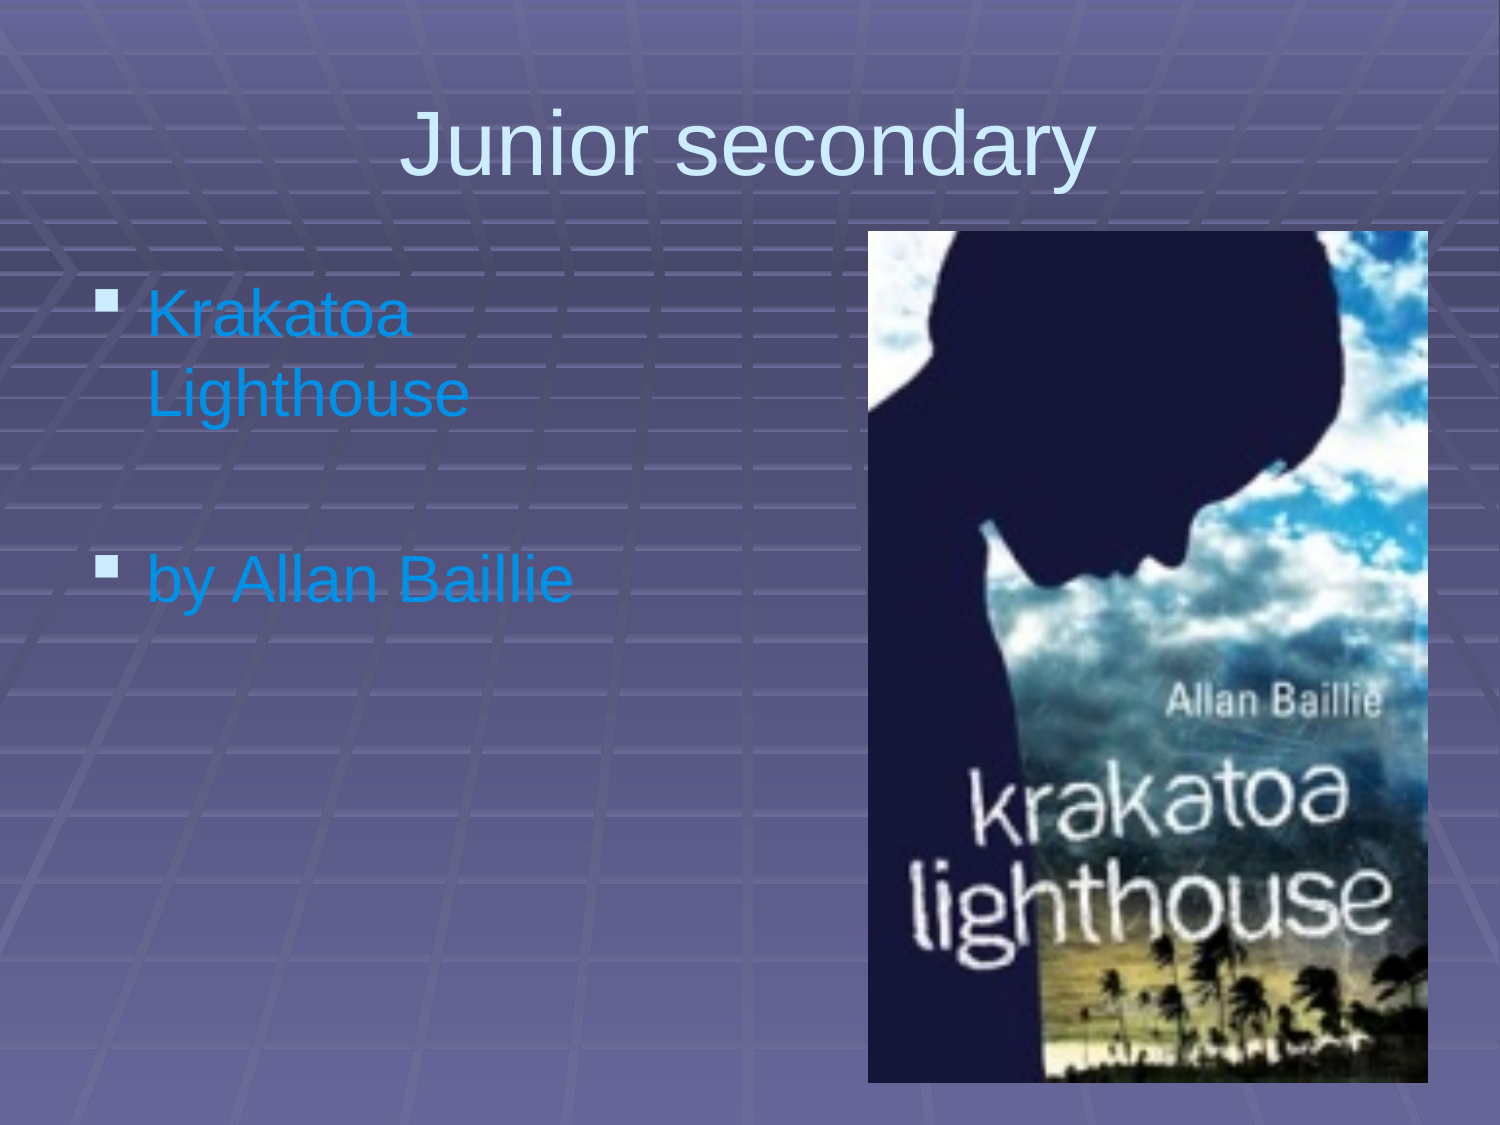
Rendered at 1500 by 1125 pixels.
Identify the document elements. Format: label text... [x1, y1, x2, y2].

list Krakatoa Lighthouse by Allan Baillie [74, 261, 738, 1001]
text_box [867, 231, 1428, 1083]
title Junior secondary [74, 44, 1425, 233]
